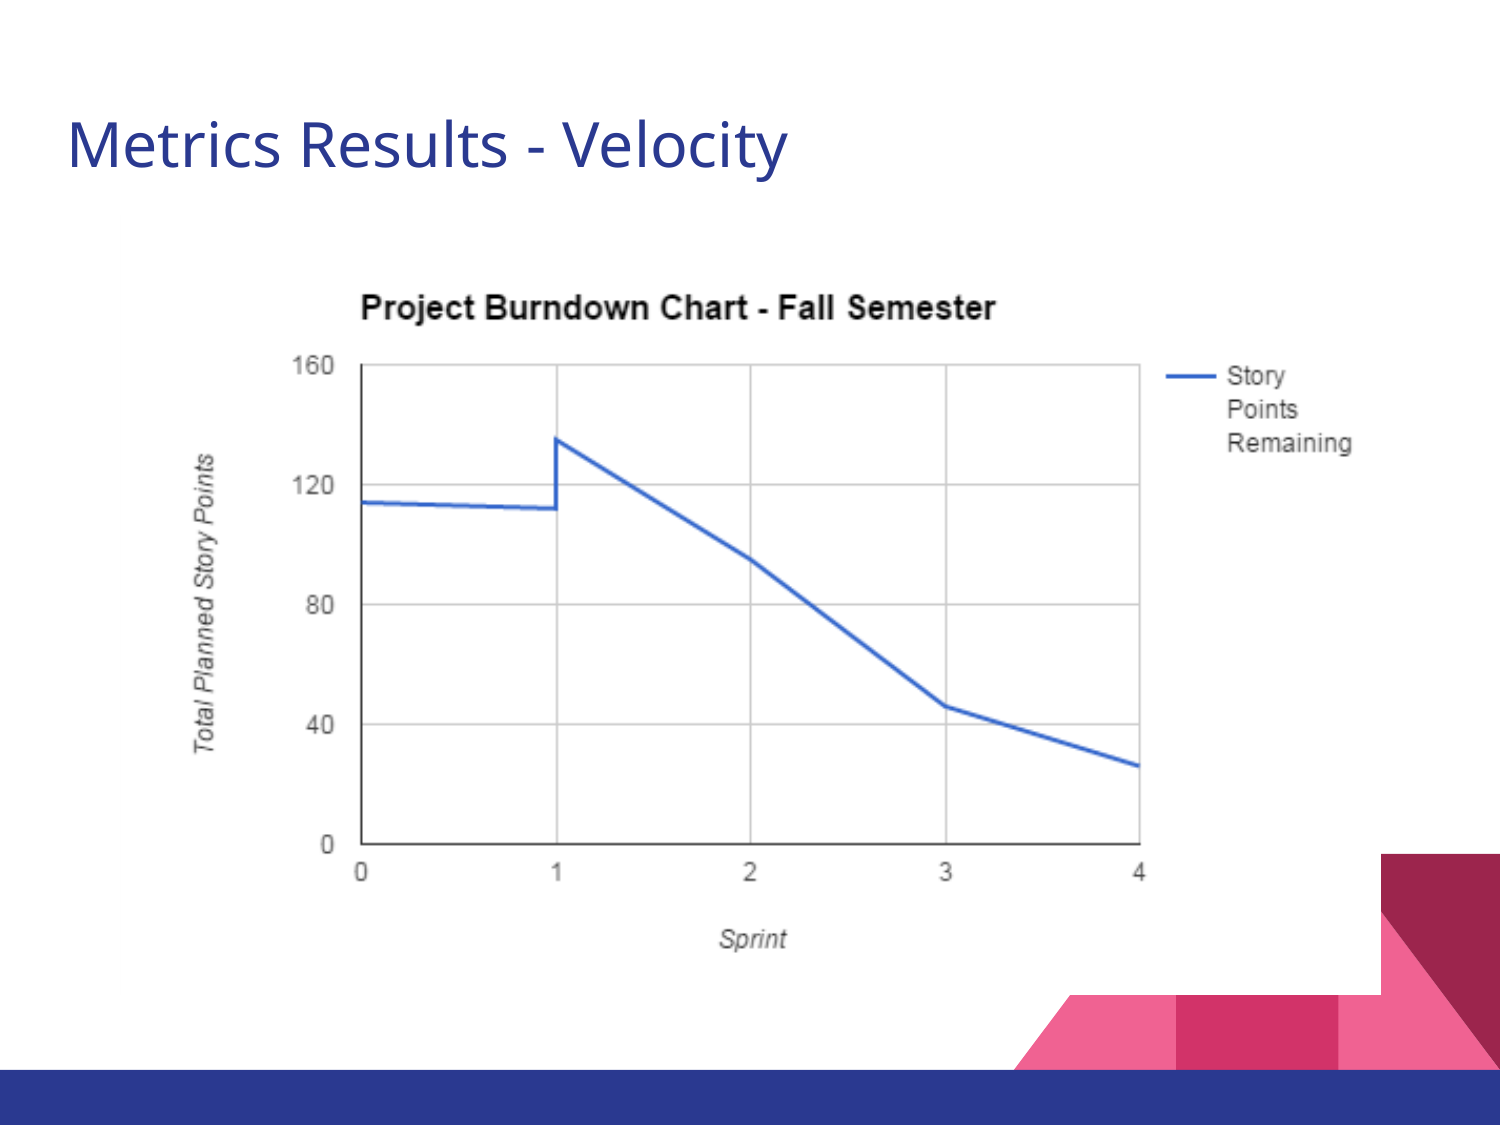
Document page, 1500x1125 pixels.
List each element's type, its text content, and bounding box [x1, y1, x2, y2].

title Metrics Results - Velocity [51, 89, 1449, 223]
picture [119, 214, 1381, 995]
